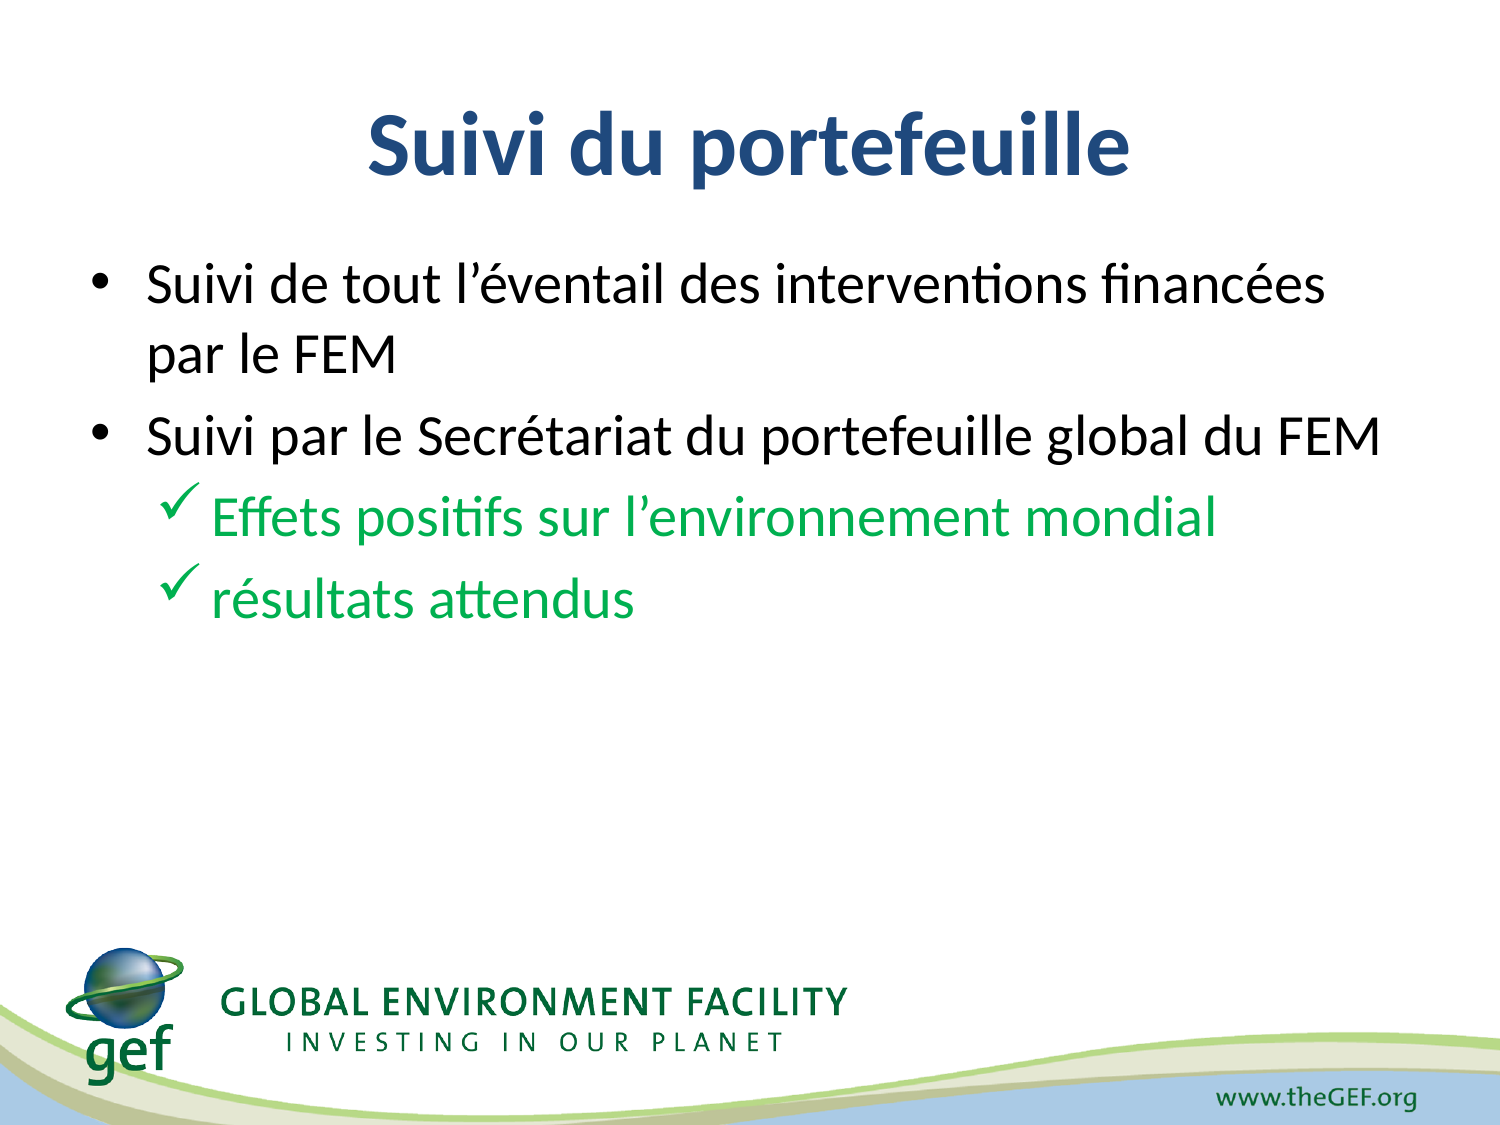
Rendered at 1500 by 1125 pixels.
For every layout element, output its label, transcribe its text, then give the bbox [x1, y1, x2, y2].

title Suivi du portefeuille [74, 44, 1426, 233]
list Suivi de tout l’éventail des interventions financées par le FEM Suivi par le Secrétariat du portefeuille global du FEM Effets positifs sur l’environnement mondial résultats attendus [74, 237, 1426, 1006]
picture [0, 920, 1500, 1125]
